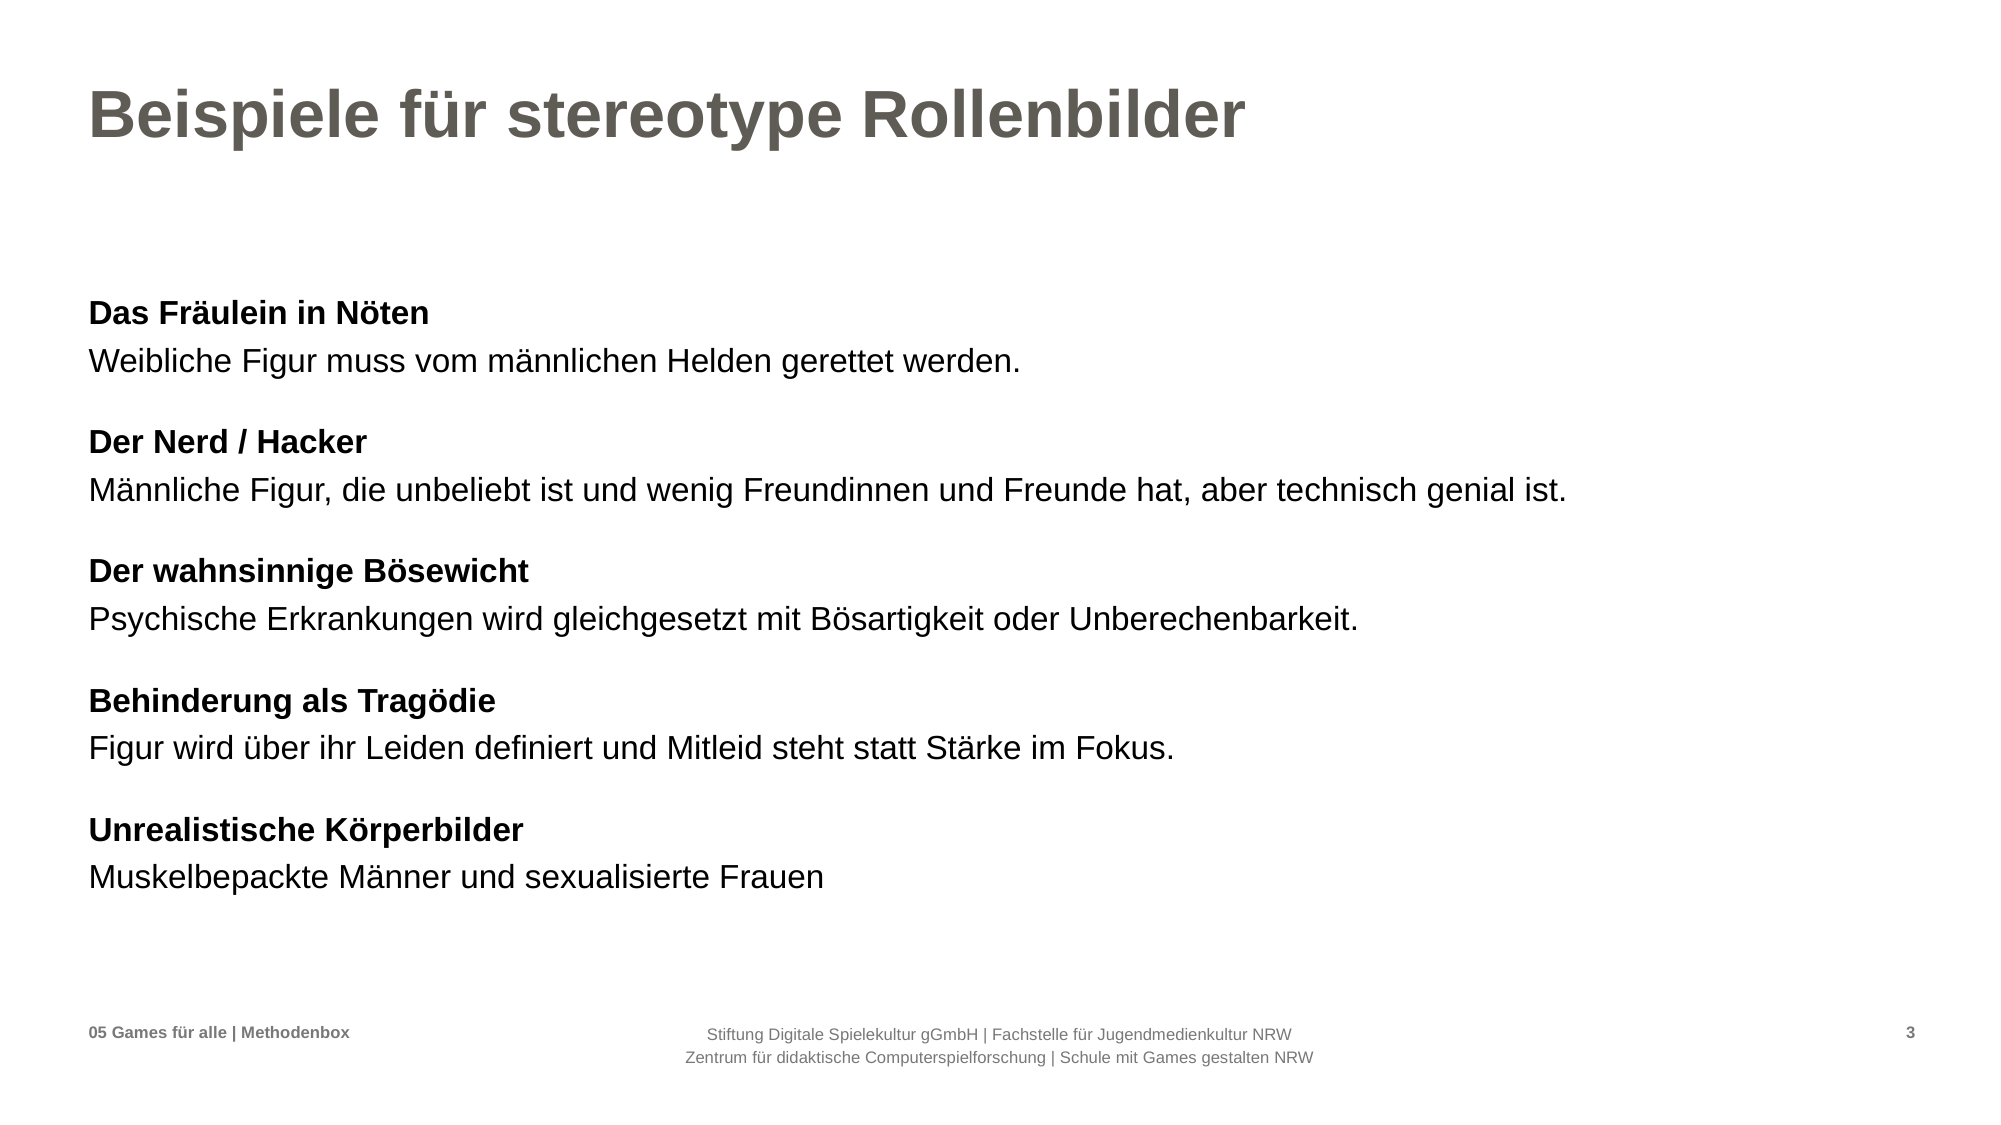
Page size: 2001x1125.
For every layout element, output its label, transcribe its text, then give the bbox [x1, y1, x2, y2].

footer 05 Games für alle | Methodenbox [88, 1021, 473, 1081]
title Beispiele für stereotype Rollenbilder [88, 79, 1916, 228]
list Das Fräulein in Nöten Weibliche Figur muss vom männlichen Helden gerettet werden. Der Nerd / Hacker Männliche Figur, die unbeliebt ist und wenig Freundinnen und Freunde hat, aber technisch genial ist. Der wahnsinnige Bösewicht Psychische Erkrankungen wird gleichgesetzt mit Bösartigkeit oder Unberechenbarkeit. Behinderung als Tragödie Figur wird über ihr Leiden definiert und Mitleid steht statt Stärke im Fokus. Unrealistische Körperbilder Muskelbepackte Männer und sexualisierte Frauen [88, 283, 1916, 963]
slide_number 3 [1820, 1021, 1916, 1081]
